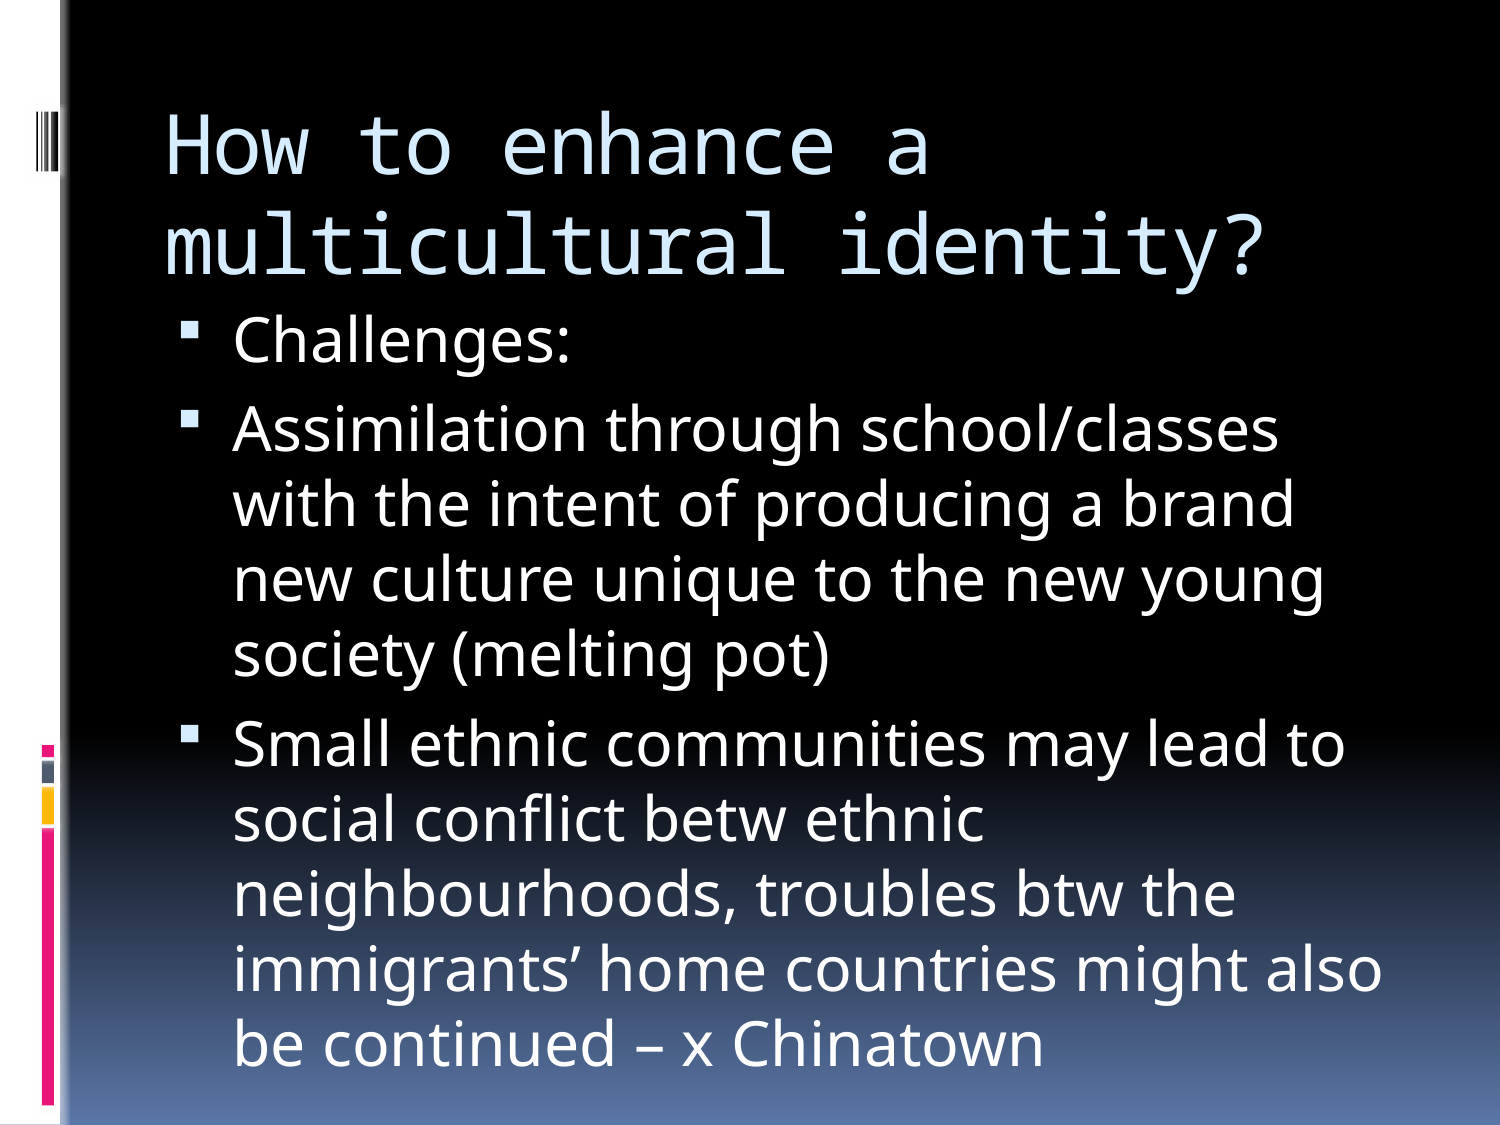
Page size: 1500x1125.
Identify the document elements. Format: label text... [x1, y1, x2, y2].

title How to enhance a multicultural identity? [150, 83, 1425, 234]
list Challenges: Assimilation through school/classes with the intent of producing a brand new culture unique to the new young society (melting pot) Small ethnic communities may lead to social conflict betw ethnic neighbourhoods, troubles btw the immigrants’ home countries might also be continued – x Chinatown [150, 292, 1425, 1043]
